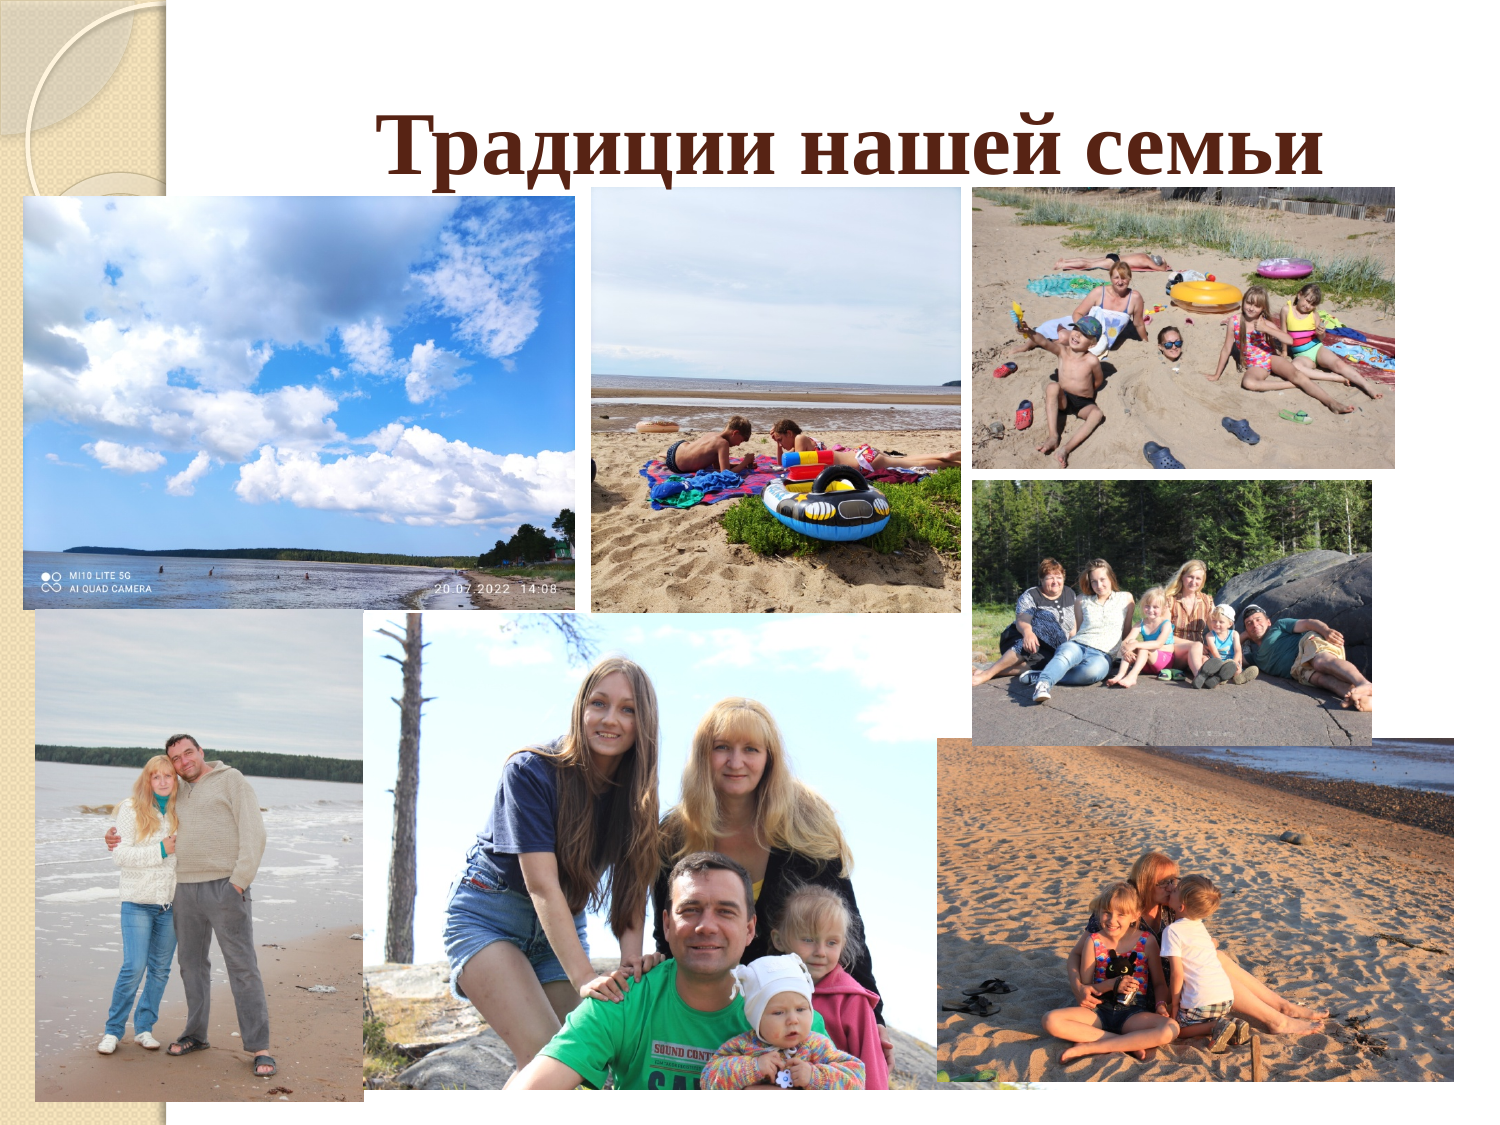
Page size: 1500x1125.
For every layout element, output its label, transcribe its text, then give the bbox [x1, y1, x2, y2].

title Традиции нашей семьи [235, 45, 1466, 233]
picture [23, 187, 1454, 1102]
picture [972, 187, 1395, 469]
